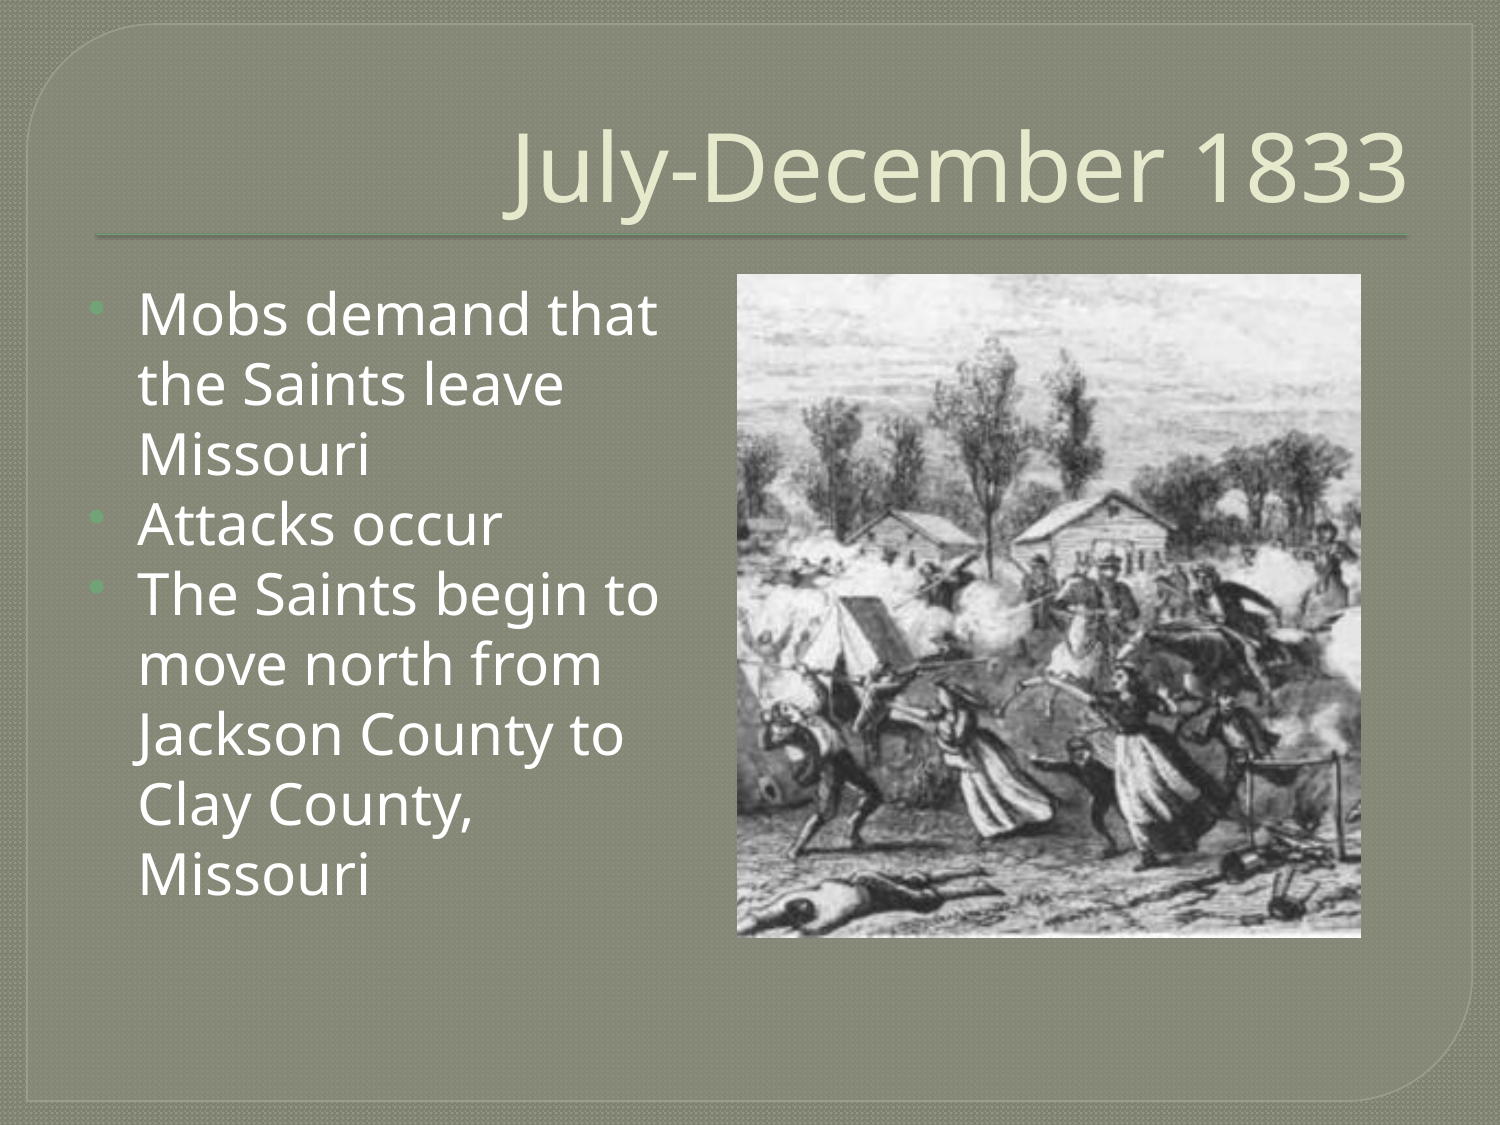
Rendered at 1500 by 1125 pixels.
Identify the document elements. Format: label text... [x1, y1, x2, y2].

list Mobs demand that the Saints leave Missouri Attacks occur The Saints begin to move north from Jackson County to Clay County, Missouri [75, 270, 738, 1013]
title July-December 1833 [75, 41, 1425, 230]
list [737, 274, 1361, 938]
